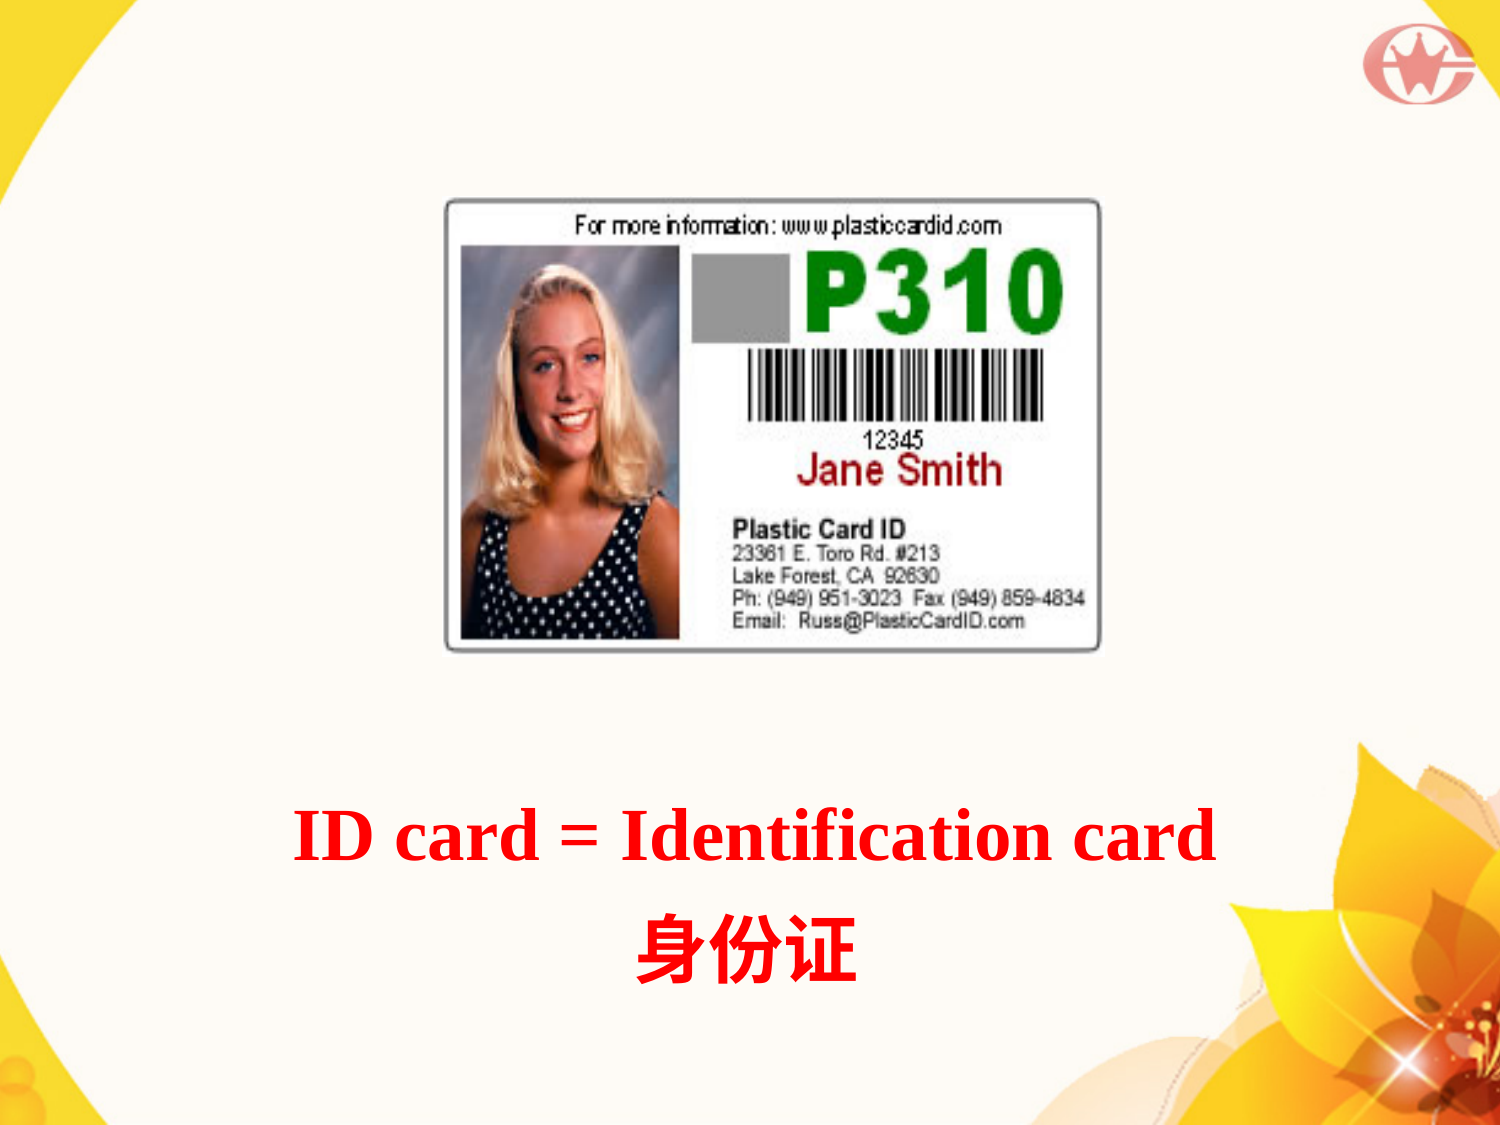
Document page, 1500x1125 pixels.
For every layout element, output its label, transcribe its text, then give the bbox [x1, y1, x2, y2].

picture [0, 0, 1500, 1125]
text_box ID card = Identification card 身份证 [277, 751, 1253, 1001]
